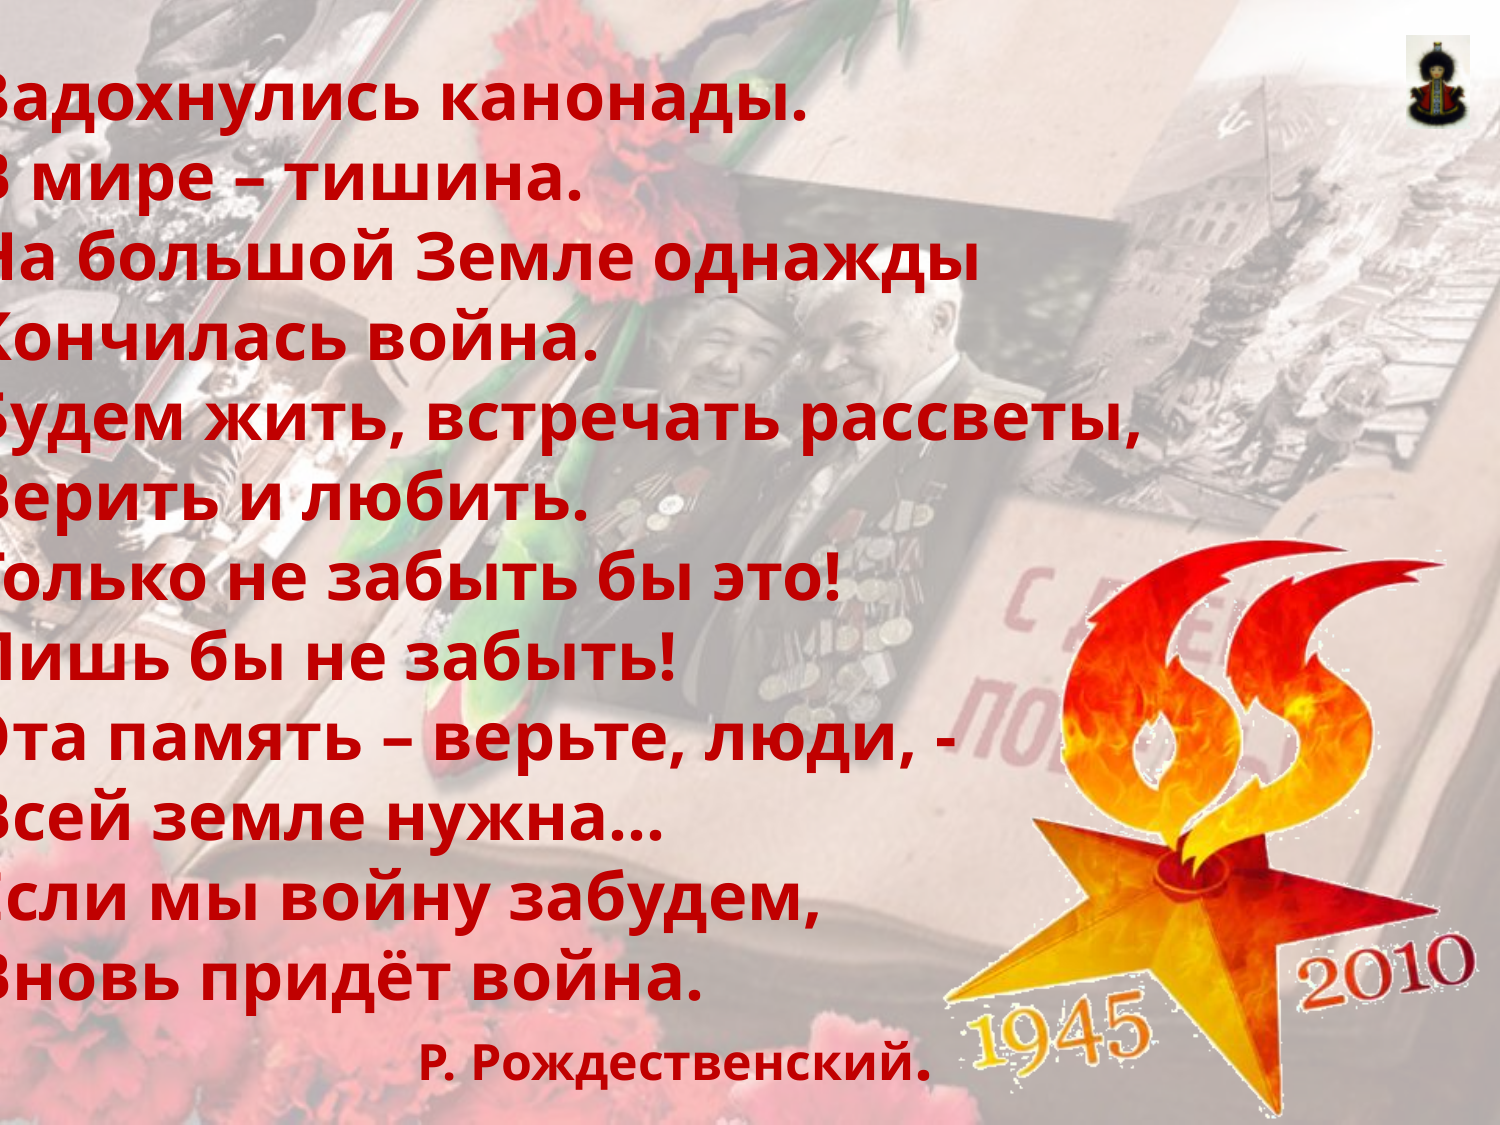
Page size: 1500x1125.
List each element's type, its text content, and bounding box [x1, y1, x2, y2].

picture [933, 519, 1500, 1125]
text_box Задохнулись канонады. В мире – тишина. На большой Земле однажды Кончилась война. Будем жить, встречать рассветы, Верить и любить. Только не забыть бы это! Лишь бы не забыть! Эта память – верьте, люди, - Всей земле нужна… Если мы войну забудем, Вновь придёт война. Р. Рождественский. [0, 46, 1160, 1102]
picture [1405, 34, 1470, 130]
